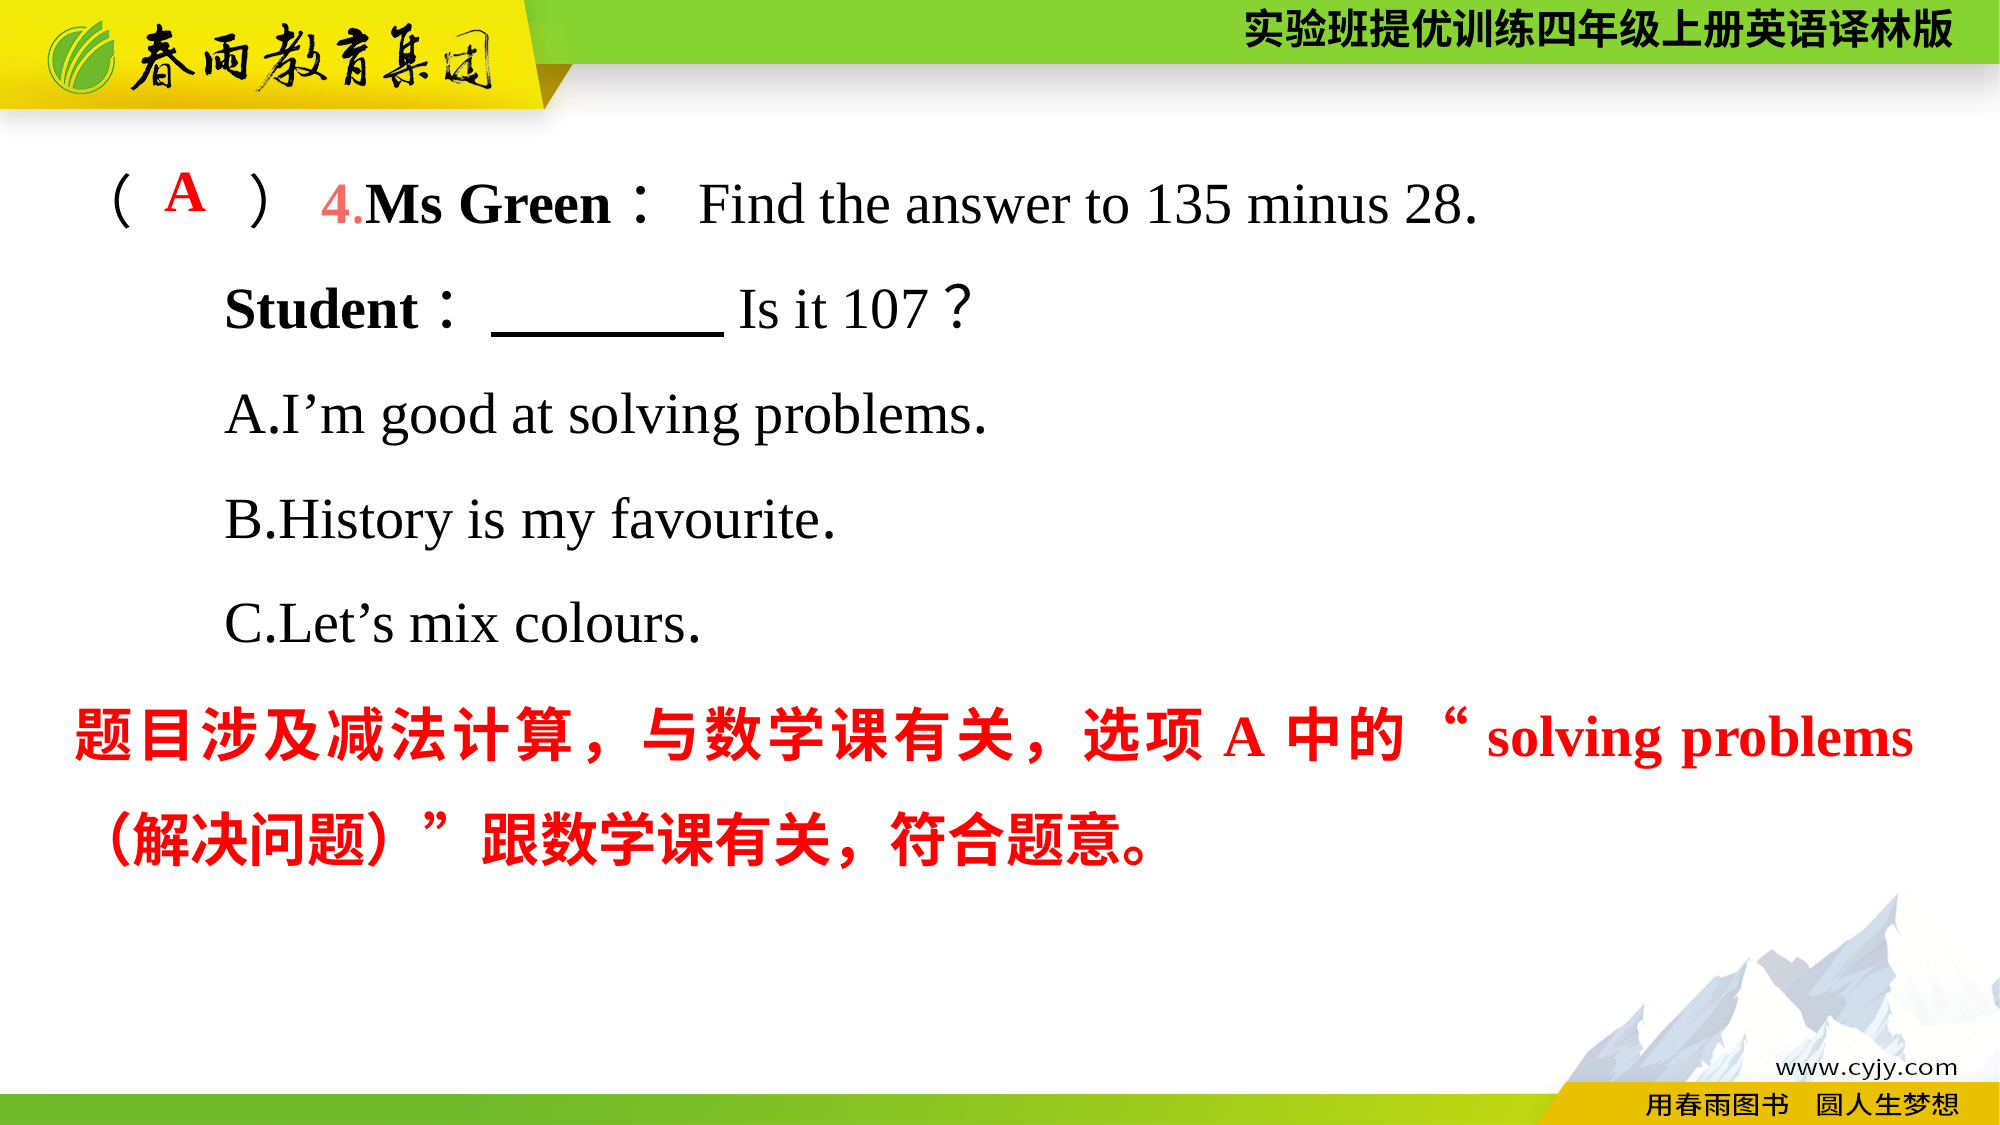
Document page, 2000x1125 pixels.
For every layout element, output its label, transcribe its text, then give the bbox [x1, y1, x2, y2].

list （ ）4.Ms Green：Find the answer to 135 minus 28. Student： Is it 107？ A.I’m good at solving problems. B.History is my favourite. C.Let’s mix colours. [59, 122, 1944, 655]
picture [0, 0, 2000, 1125]
text_box A [149, 146, 222, 231]
text_box 题目涉及减法计算，与数学课有关，选项A中的“solving problems（解决问题）”跟数学课有关，符合题意。 [59, 655, 1944, 881]
